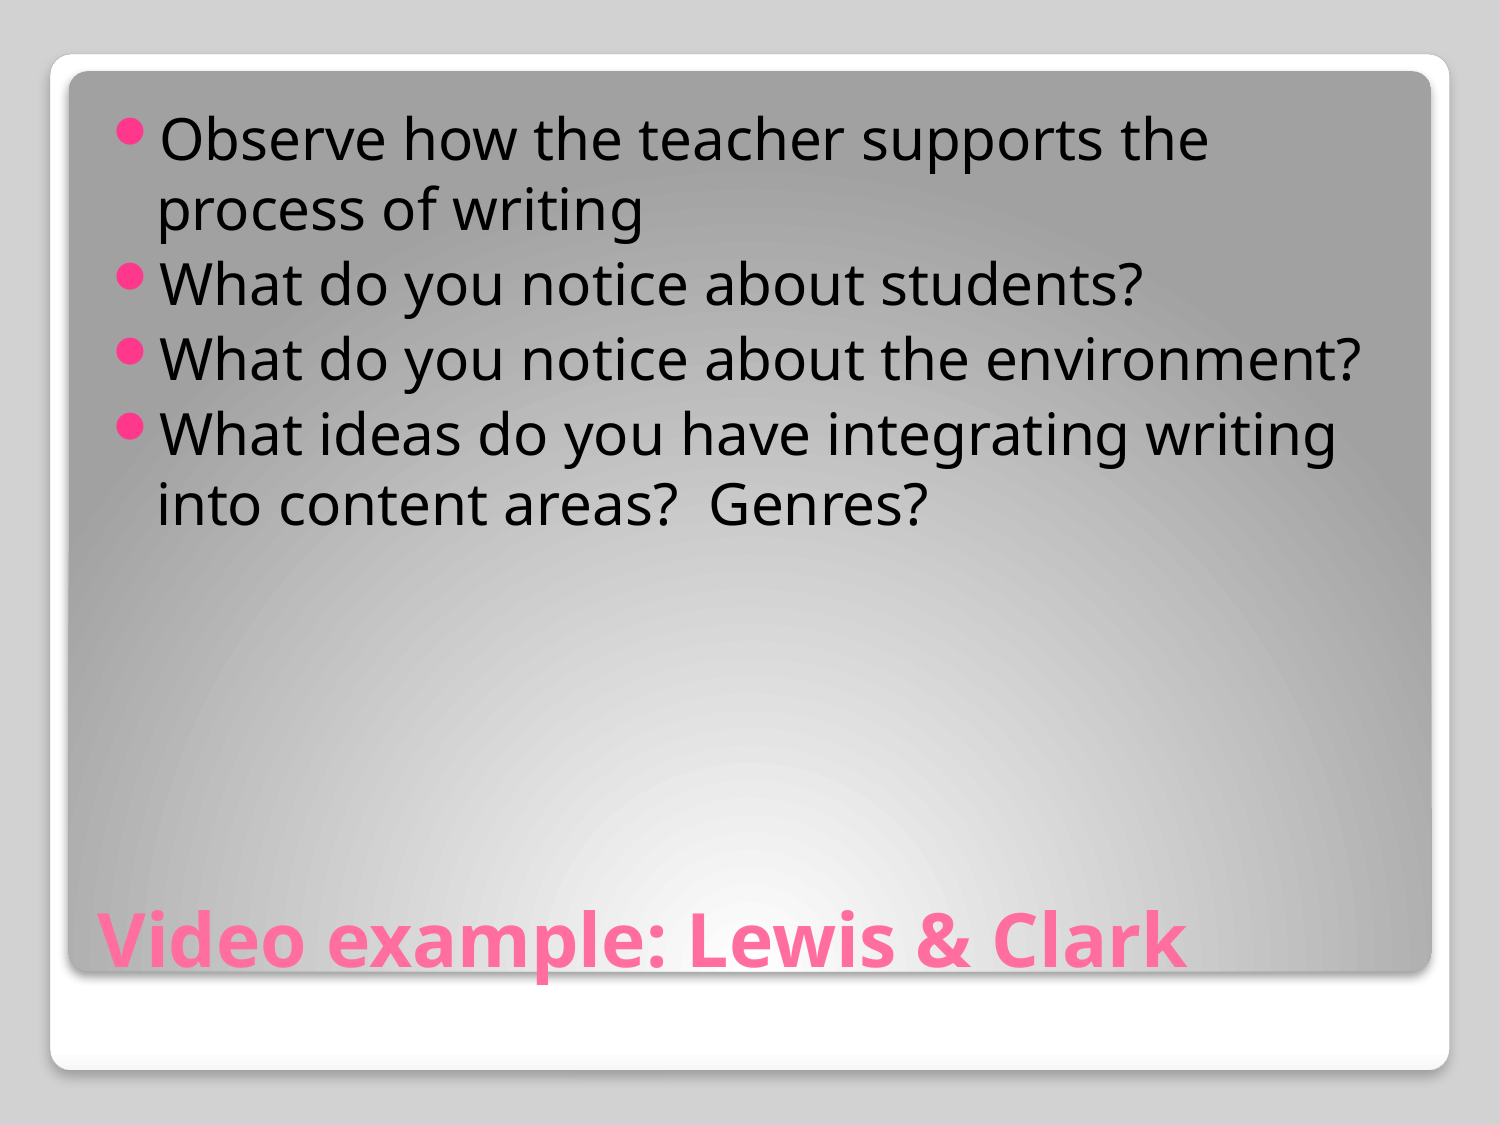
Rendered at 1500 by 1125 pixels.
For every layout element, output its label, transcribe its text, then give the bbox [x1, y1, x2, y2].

list Observe how the teacher supports the process of writing What do you notice about students? What do you notice about the environment? What ideas do you have integrating writing into content areas? Genres? [82, 86, 1425, 774]
title Video example: Lewis & Clark [82, 817, 1425, 990]
